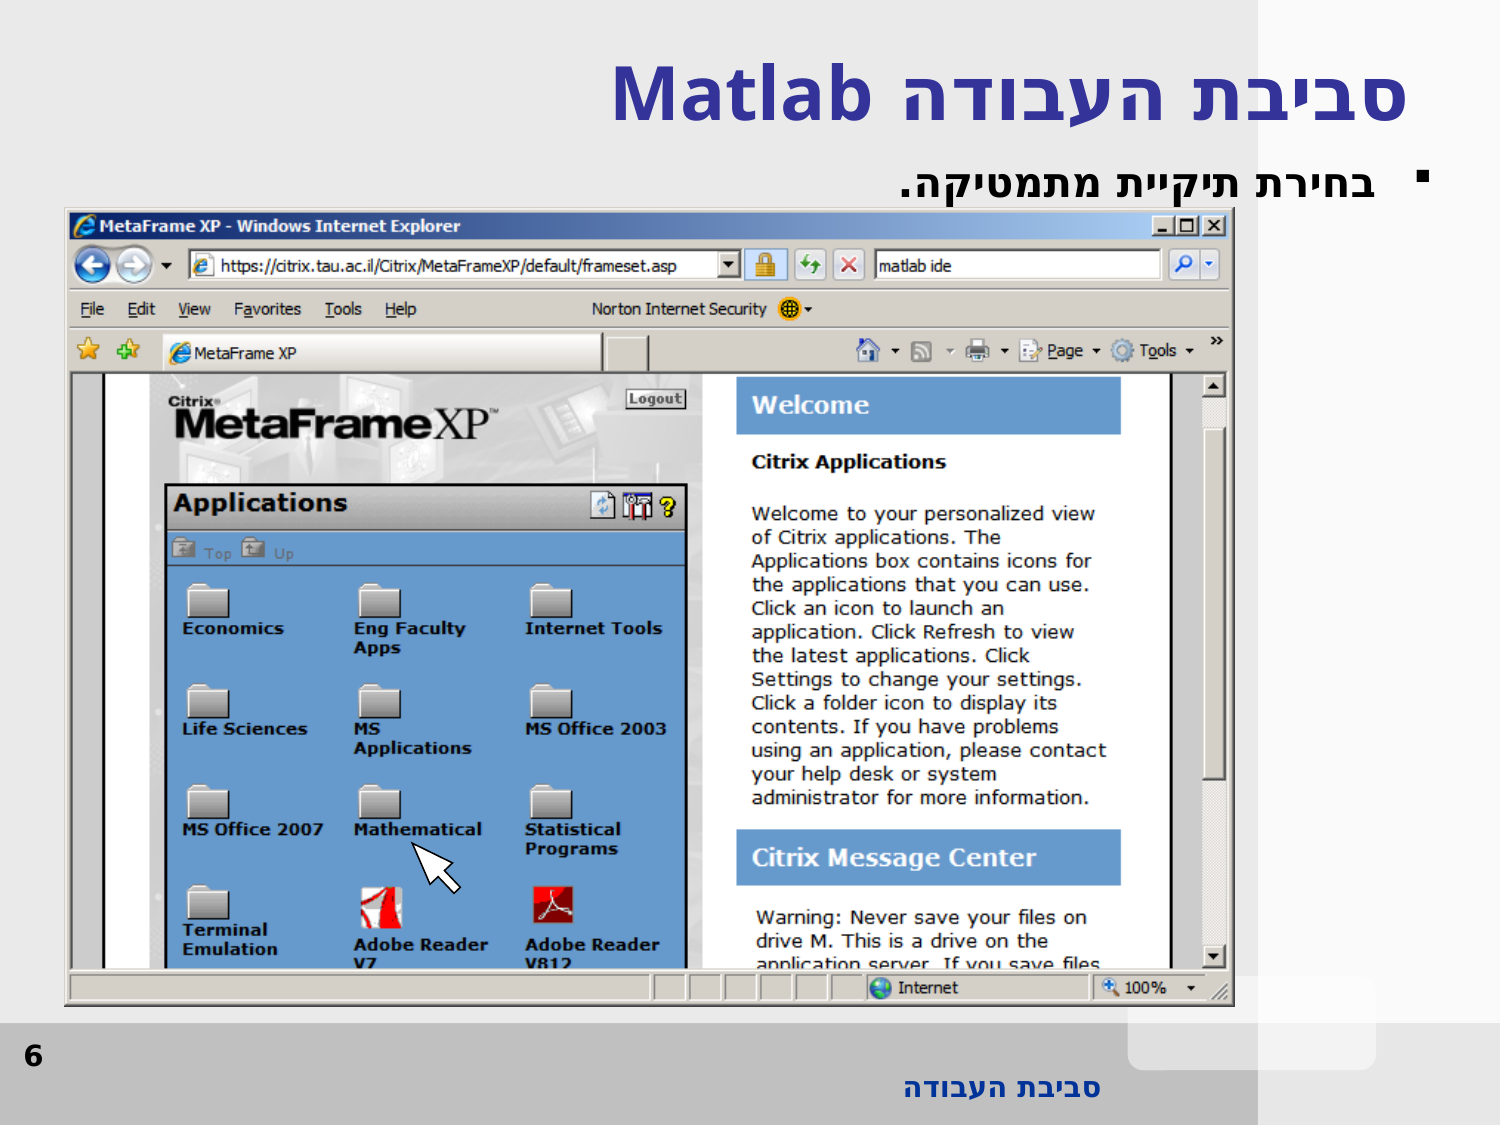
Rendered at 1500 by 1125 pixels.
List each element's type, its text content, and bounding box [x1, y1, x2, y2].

text_box סביבת העבודה Matlab [149, 20, 1425, 148]
picture [64, 207, 1235, 1007]
text_box סביבת העבודה [887, 1060, 1117, 1111]
text_box בחירת תיקיית מתמטיקה. [100, 148, 1448, 214]
slide_number 6 [8, 1029, 359, 1108]
